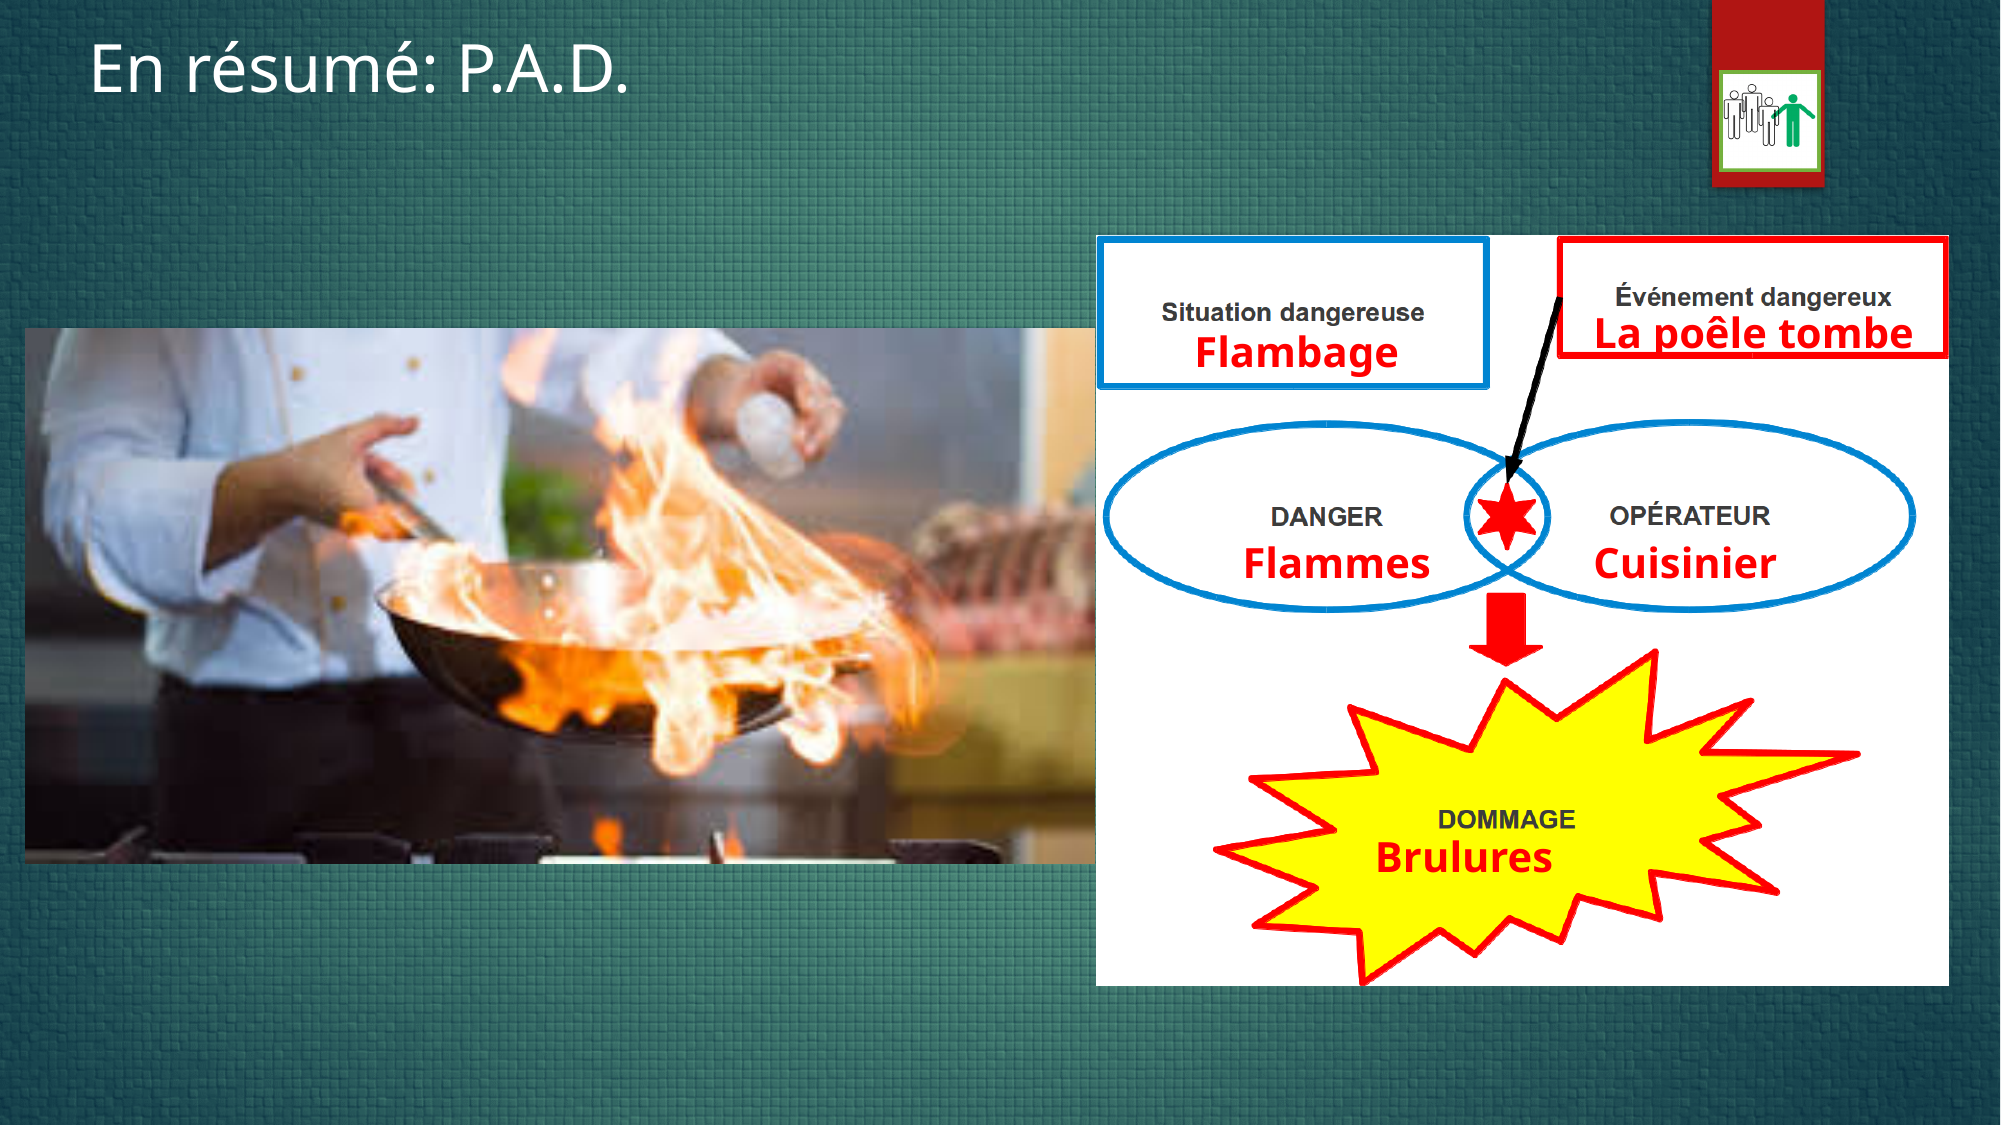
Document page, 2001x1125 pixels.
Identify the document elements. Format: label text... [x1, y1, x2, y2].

picture [25, 235, 1950, 987]
text_box En résumé: P.A.D. [74, 18, 749, 113]
picture [1718, 70, 1821, 172]
